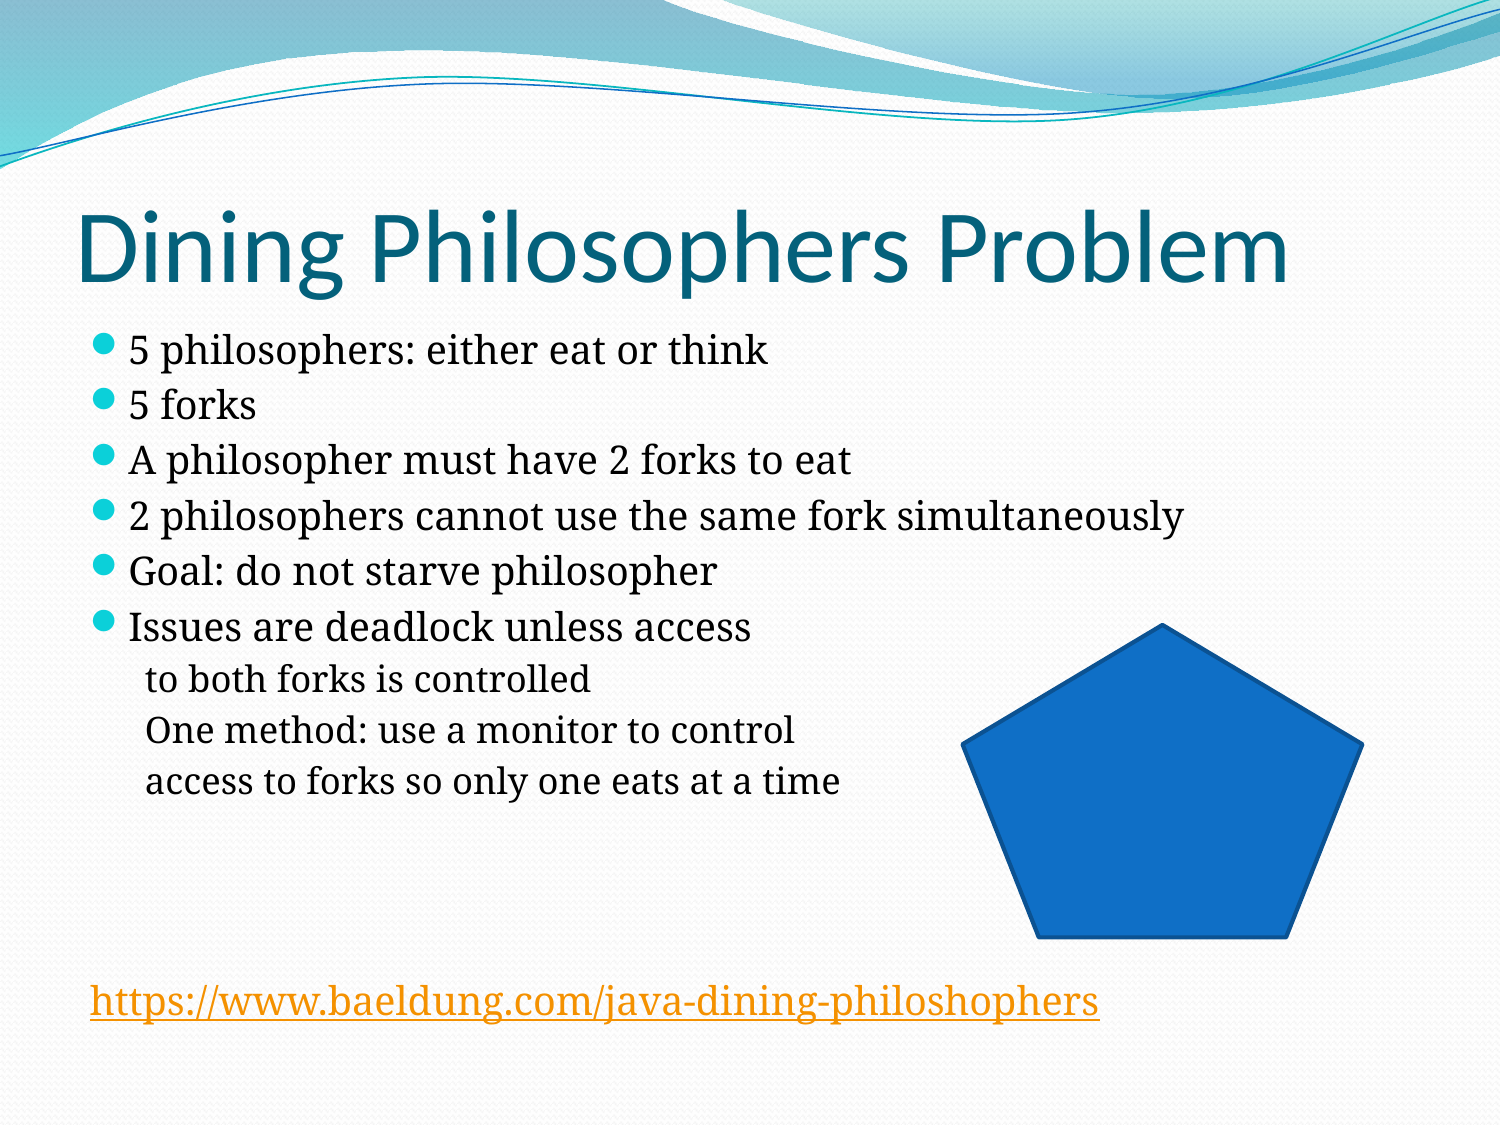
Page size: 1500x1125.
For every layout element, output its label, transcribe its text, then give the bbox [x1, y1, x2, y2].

list 5 philosophers: either eat or think 5 forks A philosopher must have 2 forks to eat 2 philosophers cannot use the same fork simultaneously Goal: do not starve philosopher Issues are deadlock unless access to both forks is controlled One method: use a monitor to control access to forks so only one eats at a time https://www.baeldung.com/java-dining-philoshophers [75, 317, 1425, 1038]
text_box [960, 623, 1365, 940]
title Dining Philosophers Problem [75, 115, 1425, 303]
